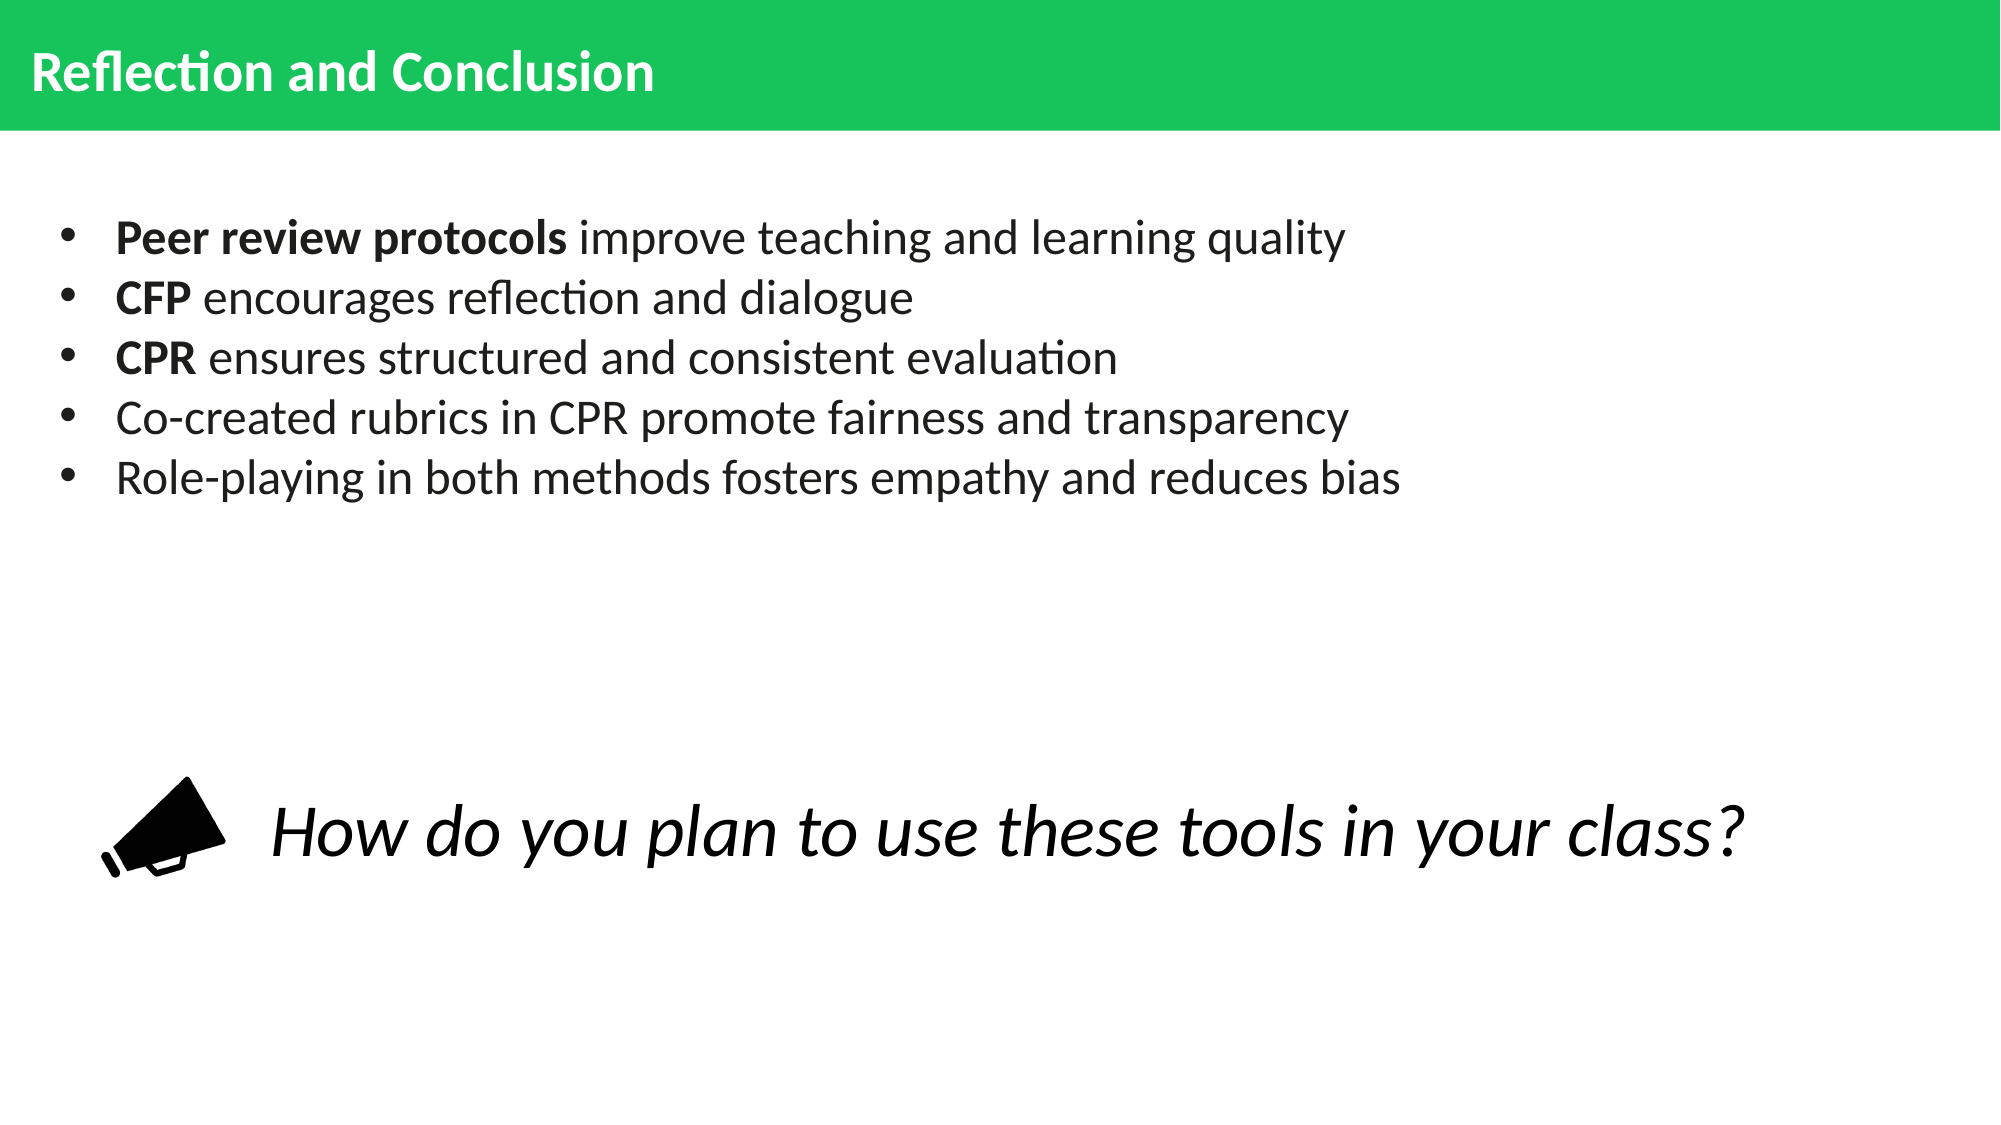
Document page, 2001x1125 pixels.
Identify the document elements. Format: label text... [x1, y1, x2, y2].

text_box How do you plan to use these tools in your class? [244, 773, 1839, 879]
picture [87, 751, 239, 902]
text_box Peer review protocols improve teaching and learning quality CFP encourages reflection and dialogue CPR ensures structured and consistent evaluation Co-created rubrics in CPR promote fairness and transparency Role-playing in both methods fosters empathy and reduces bias [44, 189, 1600, 581]
title Reflection and Conclusion [16, 13, 1976, 131]
